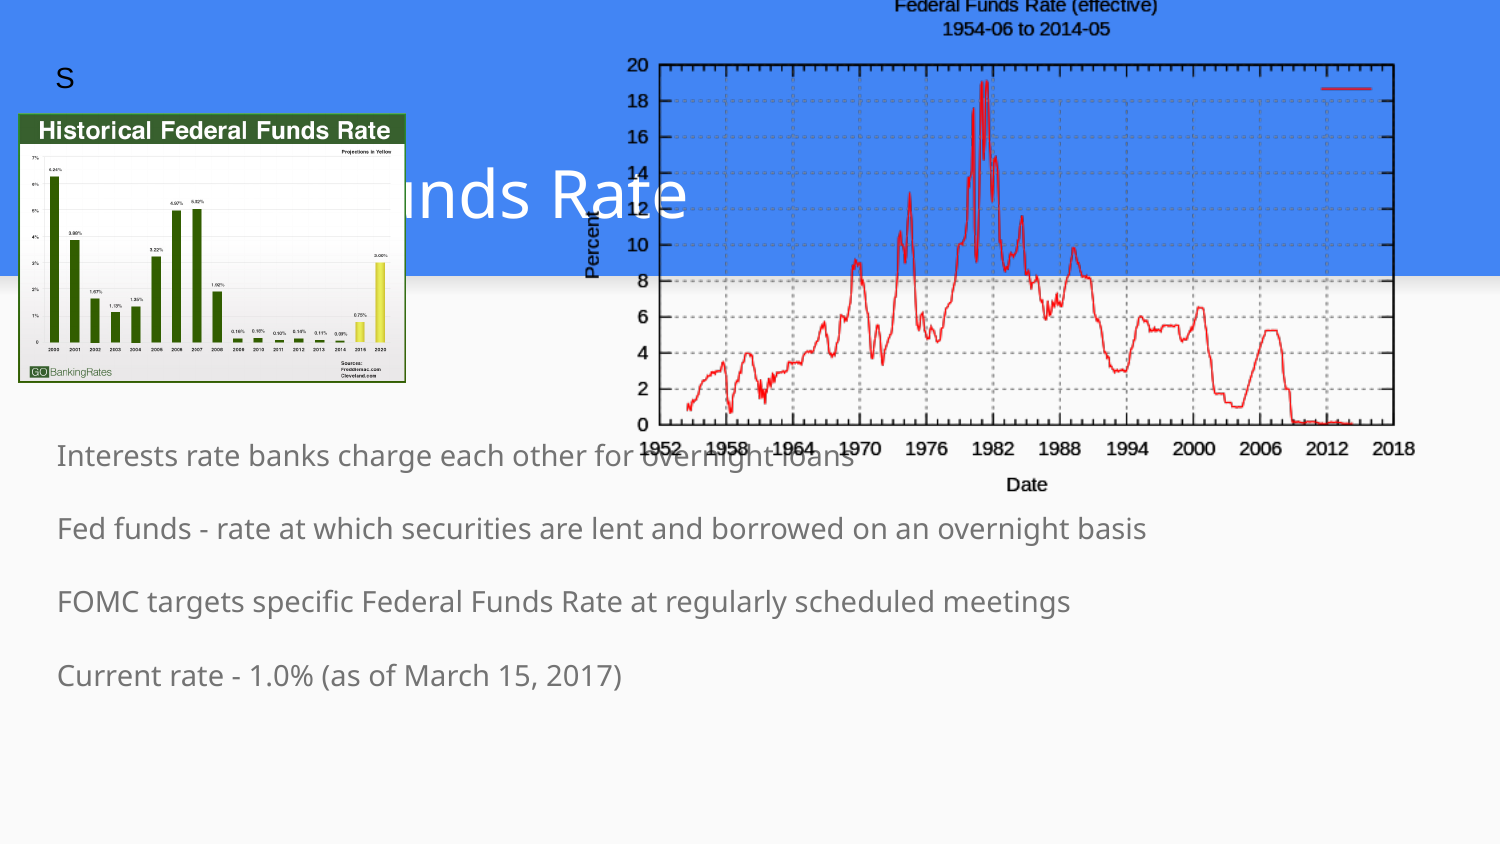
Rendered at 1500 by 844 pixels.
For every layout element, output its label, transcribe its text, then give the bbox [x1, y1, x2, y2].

title Federal Funds Rate [409, 121, 570, 248]
list Interests rate banks charge each other for overnight loans Fed funds - rate at which securities are lent and borrowed on an overnight basis FOMC targets specific Federal Funds Rate at regularly scheduled meetings Current rate - 1.0% (as of March 15, 2017) [18, 416, 1368, 844]
picture [575, 0, 1427, 502]
text_box S [40, 44, 150, 111]
picture [18, 113, 406, 384]
